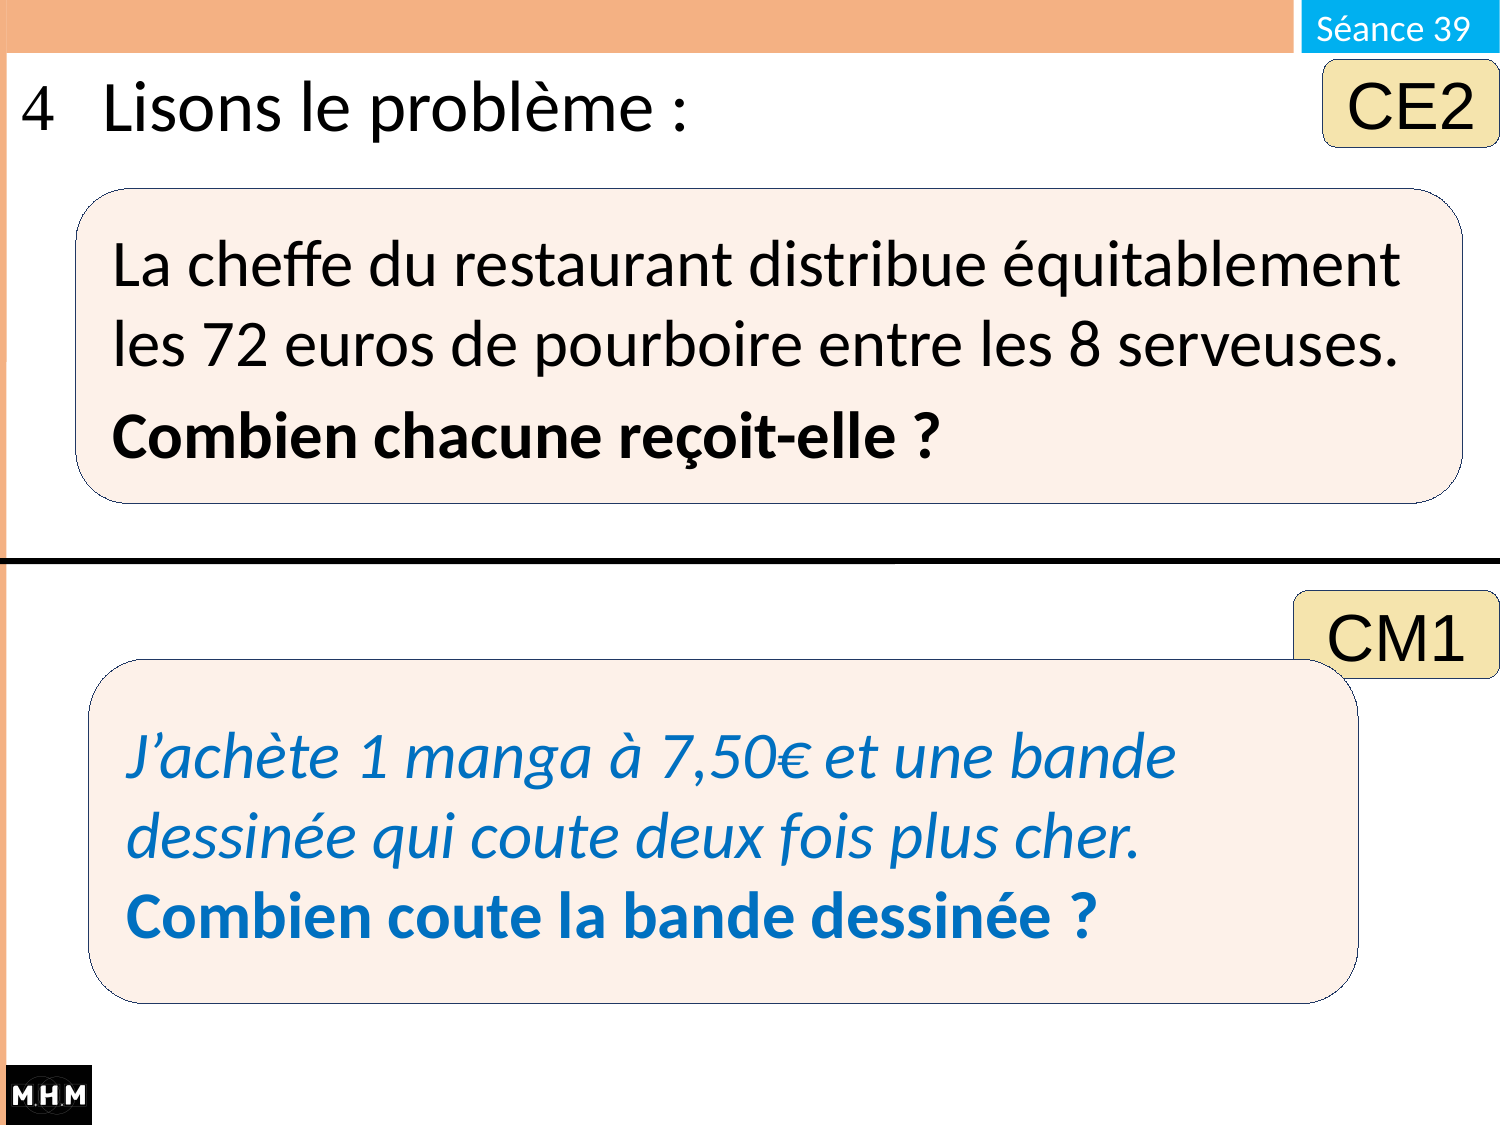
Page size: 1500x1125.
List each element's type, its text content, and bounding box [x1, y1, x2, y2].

title Lisons le problème : [87, 32, 1381, 157]
picture [6, 1065, 92, 1125]
text_box CM1 [1293, 590, 1500, 679]
text_box J’achète 1 manga à 7,50€ et une bande dessinée qui coute deux fois plus cher. Combien coute la bande dessinée ? [88, 659, 1359, 1004]
text_box La cheffe du restaurant distribue équitablement les 72 euros de pourboire entre les 8 serveuses. Combien chacune reçoit-elle ? [75, 188, 1463, 504]
text_box CE2 [1322, 59, 1500, 148]
